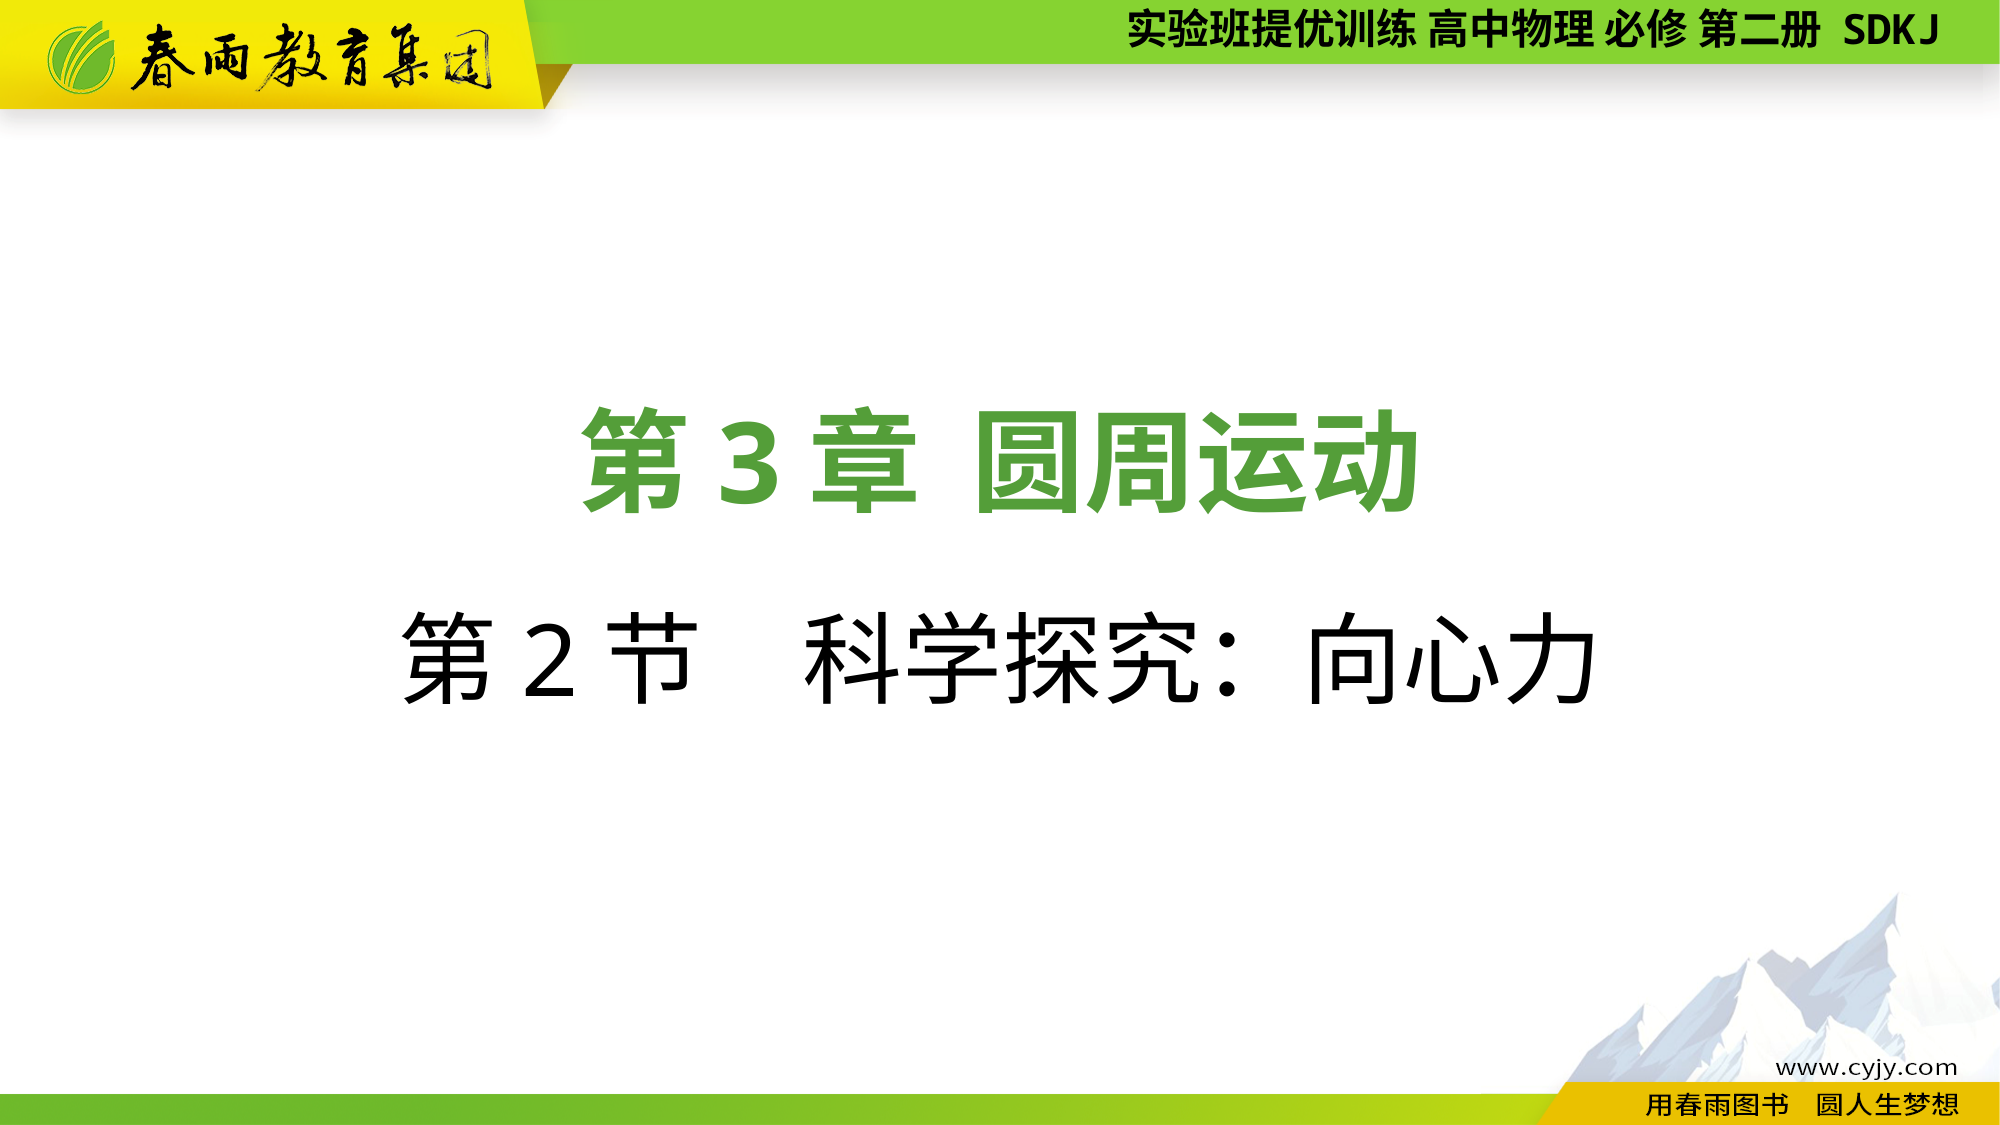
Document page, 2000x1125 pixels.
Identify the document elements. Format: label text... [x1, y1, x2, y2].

text_box 第3章 圆周运动 [54, 316, 1946, 528]
picture [0, 0, 2000, 1125]
text_box 第2节 科学探究：向心力 [54, 528, 1946, 724]
